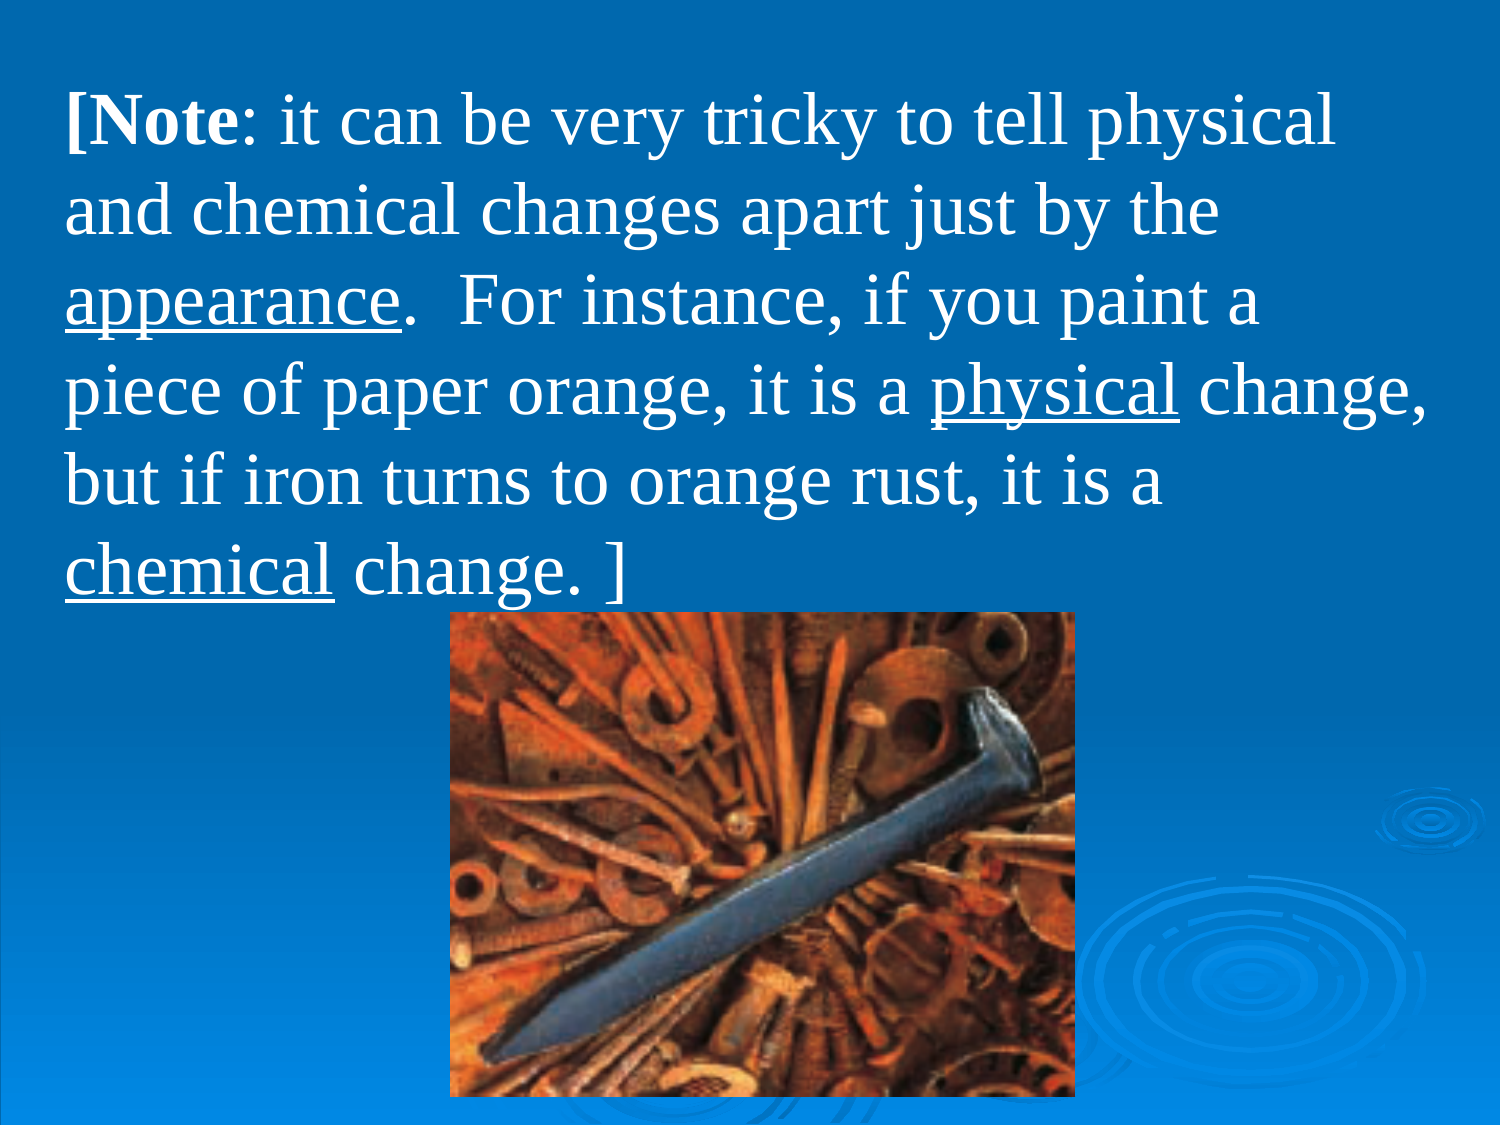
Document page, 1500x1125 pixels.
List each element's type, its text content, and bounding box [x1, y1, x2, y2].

text_box [Note: it can be very tricky to tell physical and chemical changes apart just by the appearance. For instance, if you paint a piece of paper orange, it is a physical change, but if iron turns to orange rust, it is a chemical change. ] [50, 62, 1450, 618]
picture [449, 612, 1076, 1097]
